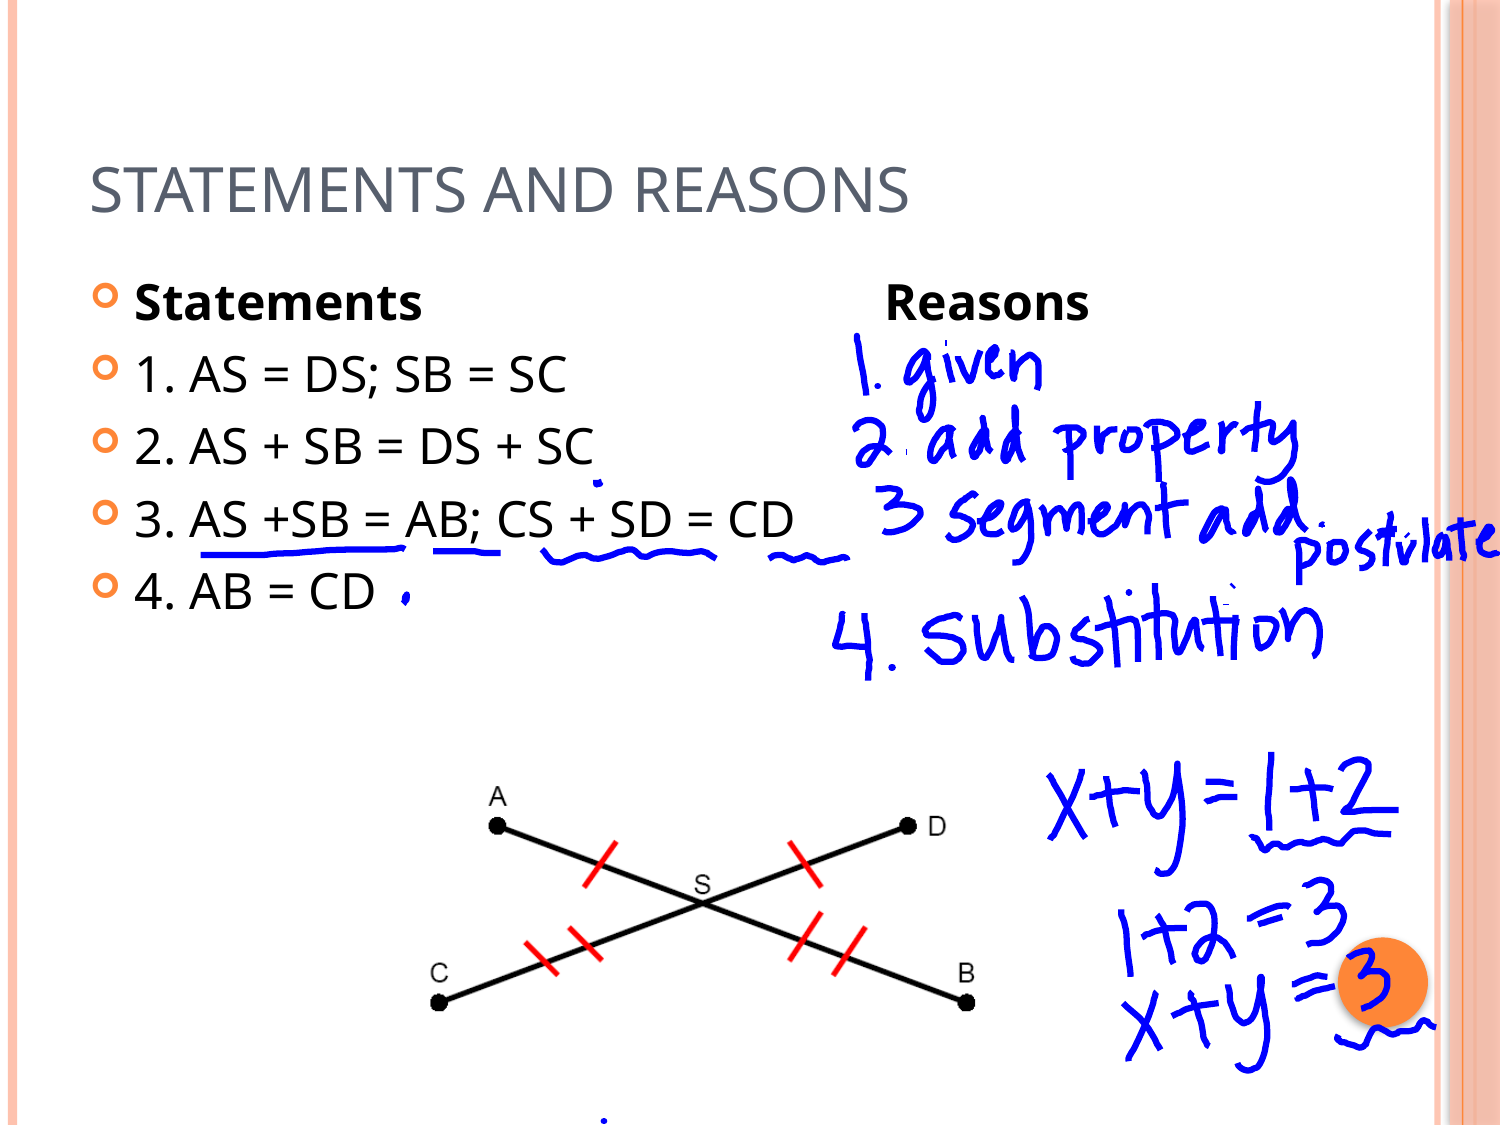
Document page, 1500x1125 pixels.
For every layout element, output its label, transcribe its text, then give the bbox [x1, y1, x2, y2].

text_box [905, 349, 936, 421]
text_box [987, 346, 1004, 378]
text_box [1113, 643, 1119, 668]
text_box [1459, 528, 1466, 561]
text_box [1255, 401, 1260, 425]
text_box [1227, 975, 1269, 1072]
text_box [1314, 786, 1334, 791]
text_box [1423, 517, 1428, 563]
text_box [1375, 532, 1396, 539]
text_box [1105, 595, 1115, 623]
text_box [1144, 420, 1179, 450]
text_box [1009, 500, 1033, 564]
text_box [1039, 503, 1083, 535]
text_box [1020, 595, 1059, 660]
text_box [1156, 449, 1160, 482]
text_box [1294, 538, 1319, 568]
text_box [854, 418, 892, 466]
text_box [834, 612, 866, 648]
text_box [1189, 991, 1210, 1048]
text_box [1166, 927, 1187, 933]
text_box [1105, 776, 1117, 828]
text_box [1156, 914, 1175, 965]
text_box [1303, 878, 1346, 946]
text_box [200, 546, 406, 556]
text_box [1397, 539, 1415, 564]
text_box [1244, 487, 1268, 535]
text_box [1089, 791, 1107, 798]
text_box [957, 350, 982, 382]
text_box [1110, 789, 1140, 795]
text_box [863, 613, 871, 681]
text_box [1448, 522, 1476, 531]
text_box [1201, 619, 1234, 624]
text_box [1296, 985, 1336, 1000]
text_box [768, 553, 849, 564]
text_box [1216, 623, 1222, 657]
text_box [1347, 949, 1389, 1010]
text_box [855, 334, 868, 396]
text_box [1475, 525, 1500, 556]
text_box [1095, 425, 1118, 453]
text_box [1120, 909, 1132, 977]
text_box [1154, 501, 1189, 510]
text_box [402, 593, 408, 605]
text_box [946, 492, 978, 541]
text_box [1127, 991, 1158, 1062]
text_box [1200, 507, 1235, 542]
text_box [1141, 612, 1204, 654]
text_box [1291, 974, 1328, 986]
text_box [973, 614, 1015, 661]
text_box [1185, 902, 1235, 963]
text_box [944, 353, 954, 383]
text_box [1327, 540, 1347, 564]
text_box [1249, 829, 1392, 852]
text_box [1204, 795, 1238, 804]
text_box [1336, 1019, 1437, 1049]
text_box [1071, 617, 1102, 665]
text_box [1141, 928, 1163, 939]
text_box [1433, 533, 1451, 561]
text_box [1094, 617, 1140, 662]
text_box [1002, 406, 1025, 463]
text_box [1306, 768, 1318, 822]
text_box [1141, 762, 1184, 875]
text_box [1212, 596, 1218, 619]
text_box [1274, 478, 1308, 534]
text_box [1068, 808, 1087, 839]
text_box [1279, 608, 1321, 658]
text_box [1289, 786, 1311, 791]
text_box [1197, 1002, 1219, 1009]
title Statements and Reasons [75, 45, 1300, 233]
text_box [1246, 904, 1291, 920]
text_box [1163, 508, 1170, 539]
text_box [1048, 768, 1083, 841]
text_box [595, 479, 603, 486]
text_box [1387, 511, 1392, 529]
text_box [1205, 780, 1234, 785]
text_box [1384, 536, 1389, 567]
text_box [1339, 758, 1399, 813]
text_box [433, 550, 501, 555]
text_box [1010, 351, 1040, 391]
text_box [1162, 481, 1166, 505]
text_box [1153, 583, 1158, 613]
text_box [1377, 527, 1397, 534]
text_box [1087, 503, 1151, 536]
text_box [541, 548, 717, 564]
text_box [1182, 420, 1210, 453]
text_box [1155, 626, 1160, 660]
text_box [1219, 421, 1238, 453]
text_box [1054, 426, 1085, 451]
text_box [1356, 529, 1374, 570]
text_box [1266, 751, 1273, 831]
text_box [875, 487, 922, 534]
text_box [976, 501, 1004, 536]
text_box [1144, 1025, 1162, 1051]
text_box [1121, 428, 1141, 451]
text_box [1122, 1002, 1144, 1027]
text_box [1254, 617, 1278, 650]
text_box [1232, 614, 1237, 660]
text_box [970, 416, 993, 458]
list Statements Reasons 1. AS = DS; SB = SC 2. AS + SB = DS + SC 3. AS +SB = AB; CS + SD = CD 4. AB = CD [75, 262, 1300, 1062]
text_box [923, 614, 965, 663]
text_box [1171, 1006, 1195, 1018]
picture [424, 774, 986, 1042]
text_box [1240, 421, 1297, 483]
text_box [1047, 773, 1066, 806]
text_box [1257, 915, 1283, 926]
text_box [929, 426, 956, 463]
